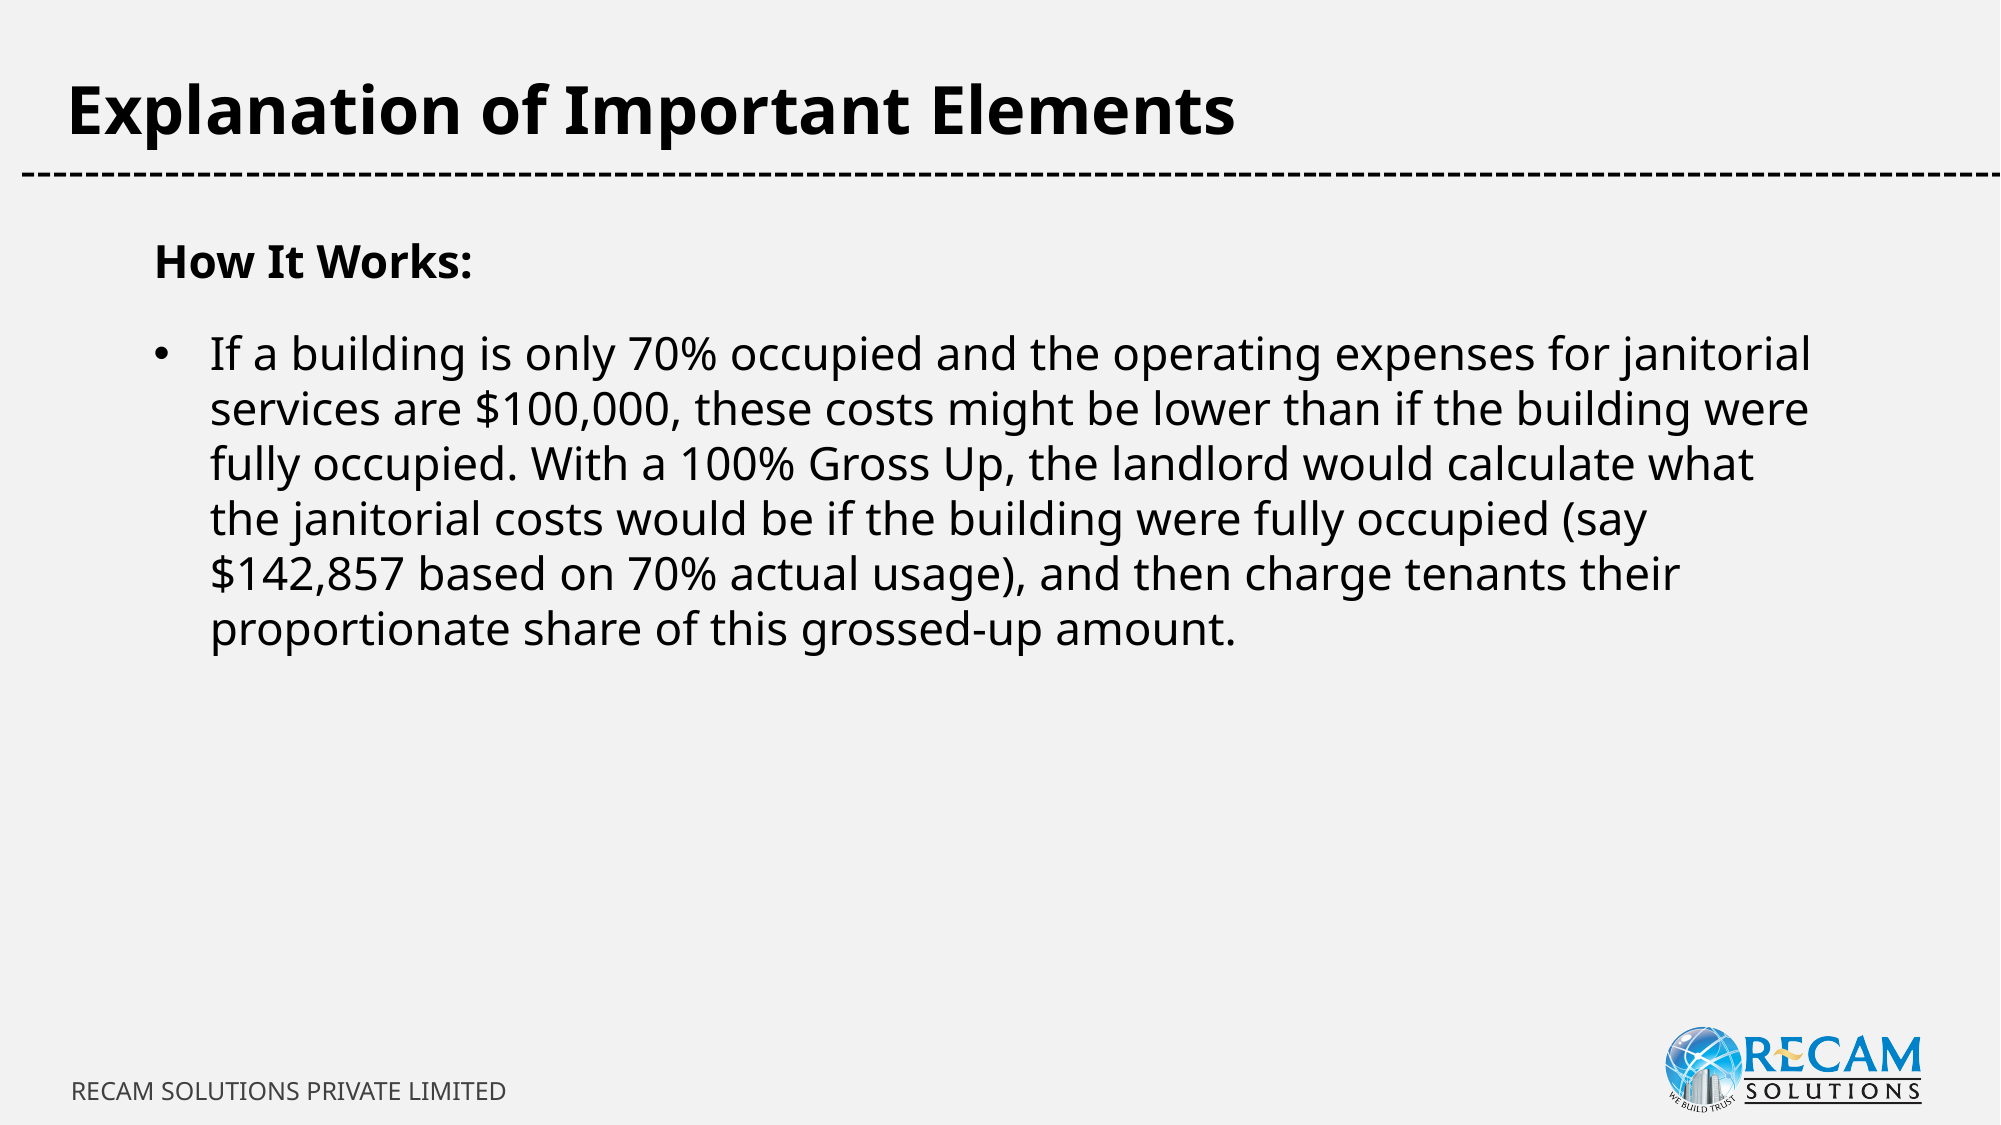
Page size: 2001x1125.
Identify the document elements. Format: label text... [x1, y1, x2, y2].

footer RECAM SOLUTIONS PRIVATE LIMITED [70, 1073, 971, 1107]
text_box ----------------------------------------------------------------------------------------------------------------------------- [6, 131, 2000, 207]
text_box Explanation of Important Elements [51, 60, 1520, 131]
text_box How It Works: If a building is only 70% occupied and the operating expenses for janitorial services are $100,000, these costs might be lower than if the building were fully occupied. With a 100% Gross Up, the landlord would calculate what the janitorial costs would be if the building were fully occupied (say $142,857 based on 70% actual usage), and then charge tenants their proportionate share of this grossed-up amount. [138, 224, 1842, 662]
picture [1652, 1014, 1935, 1125]
